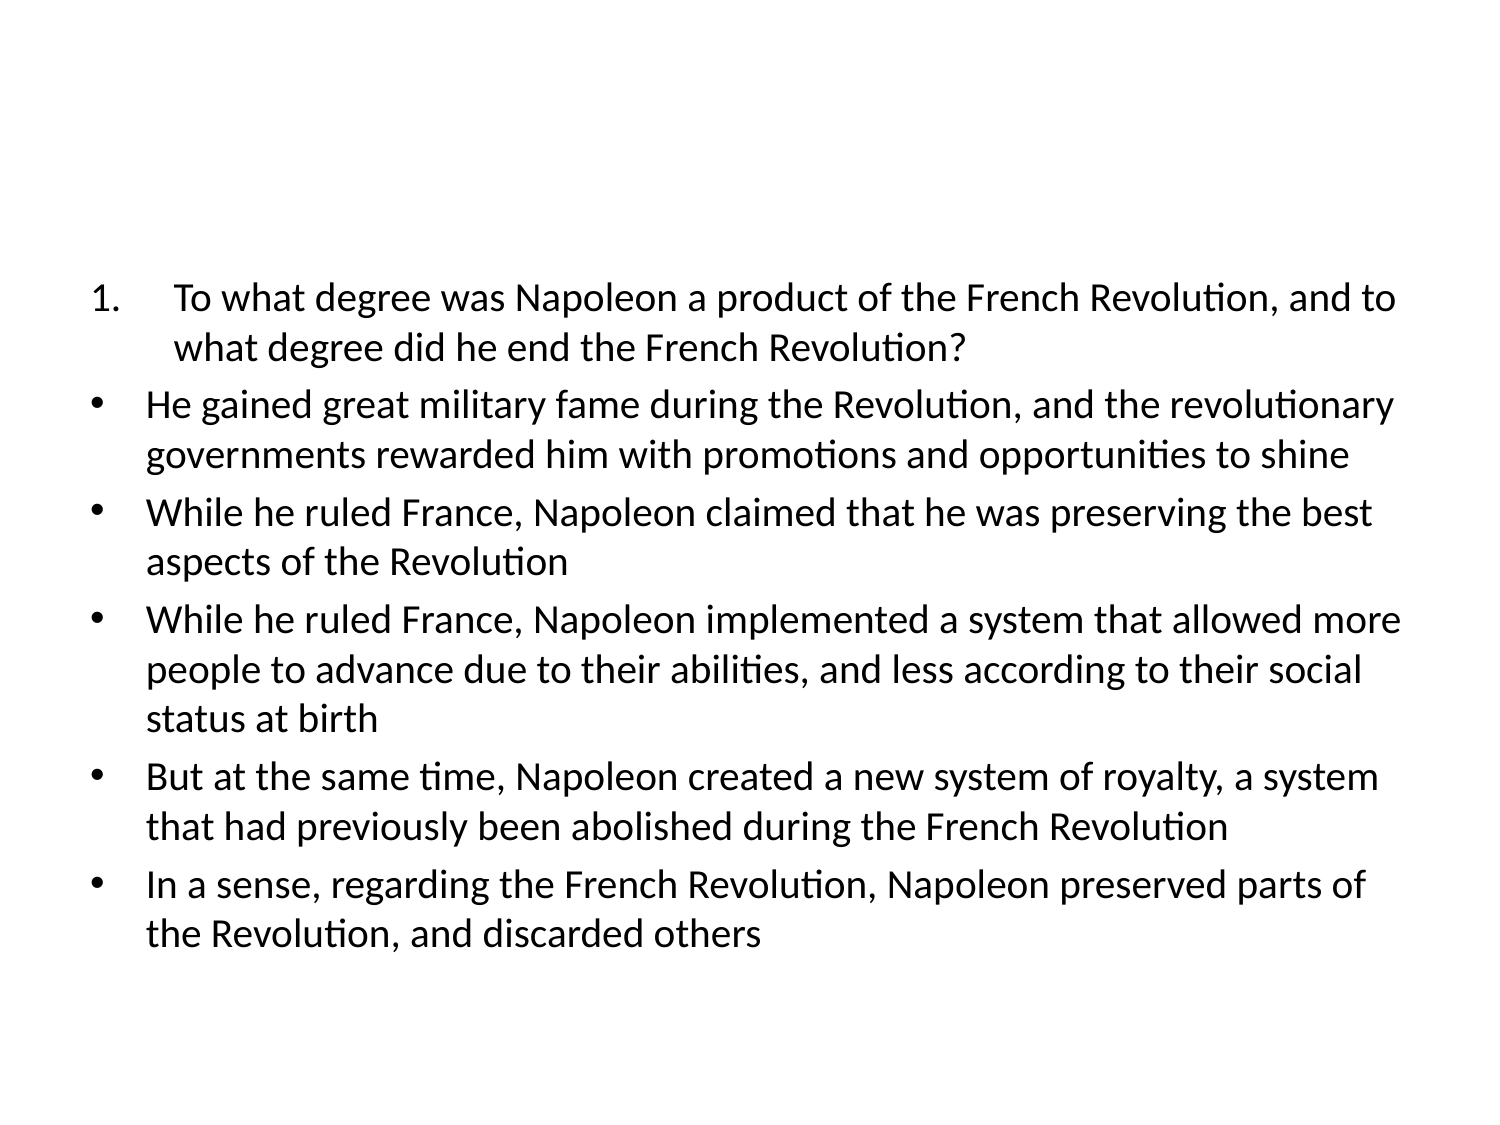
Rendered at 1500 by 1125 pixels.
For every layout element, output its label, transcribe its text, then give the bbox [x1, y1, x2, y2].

list To what degree was Napoleon a product of the French Revolution, and to what degree did he end the French Revolution? He gained great military fame during the Revolution, and the revolutionary governments rewarded him with promotions and opportunities to shine While he ruled France, Napoleon claimed that he was preserving the best aspects of the Revolution While he ruled France, Napoleon implemented a system that allowed more people to advance due to their abilities, and less according to their social status at birth But at the same time, Napoleon created a new system of royalty, a system that had previously been abolished during the French Revolution In a sense, regarding the French Revolution, Napoleon preserved parts of the Revolution, and discarded others [75, 262, 1425, 1005]
